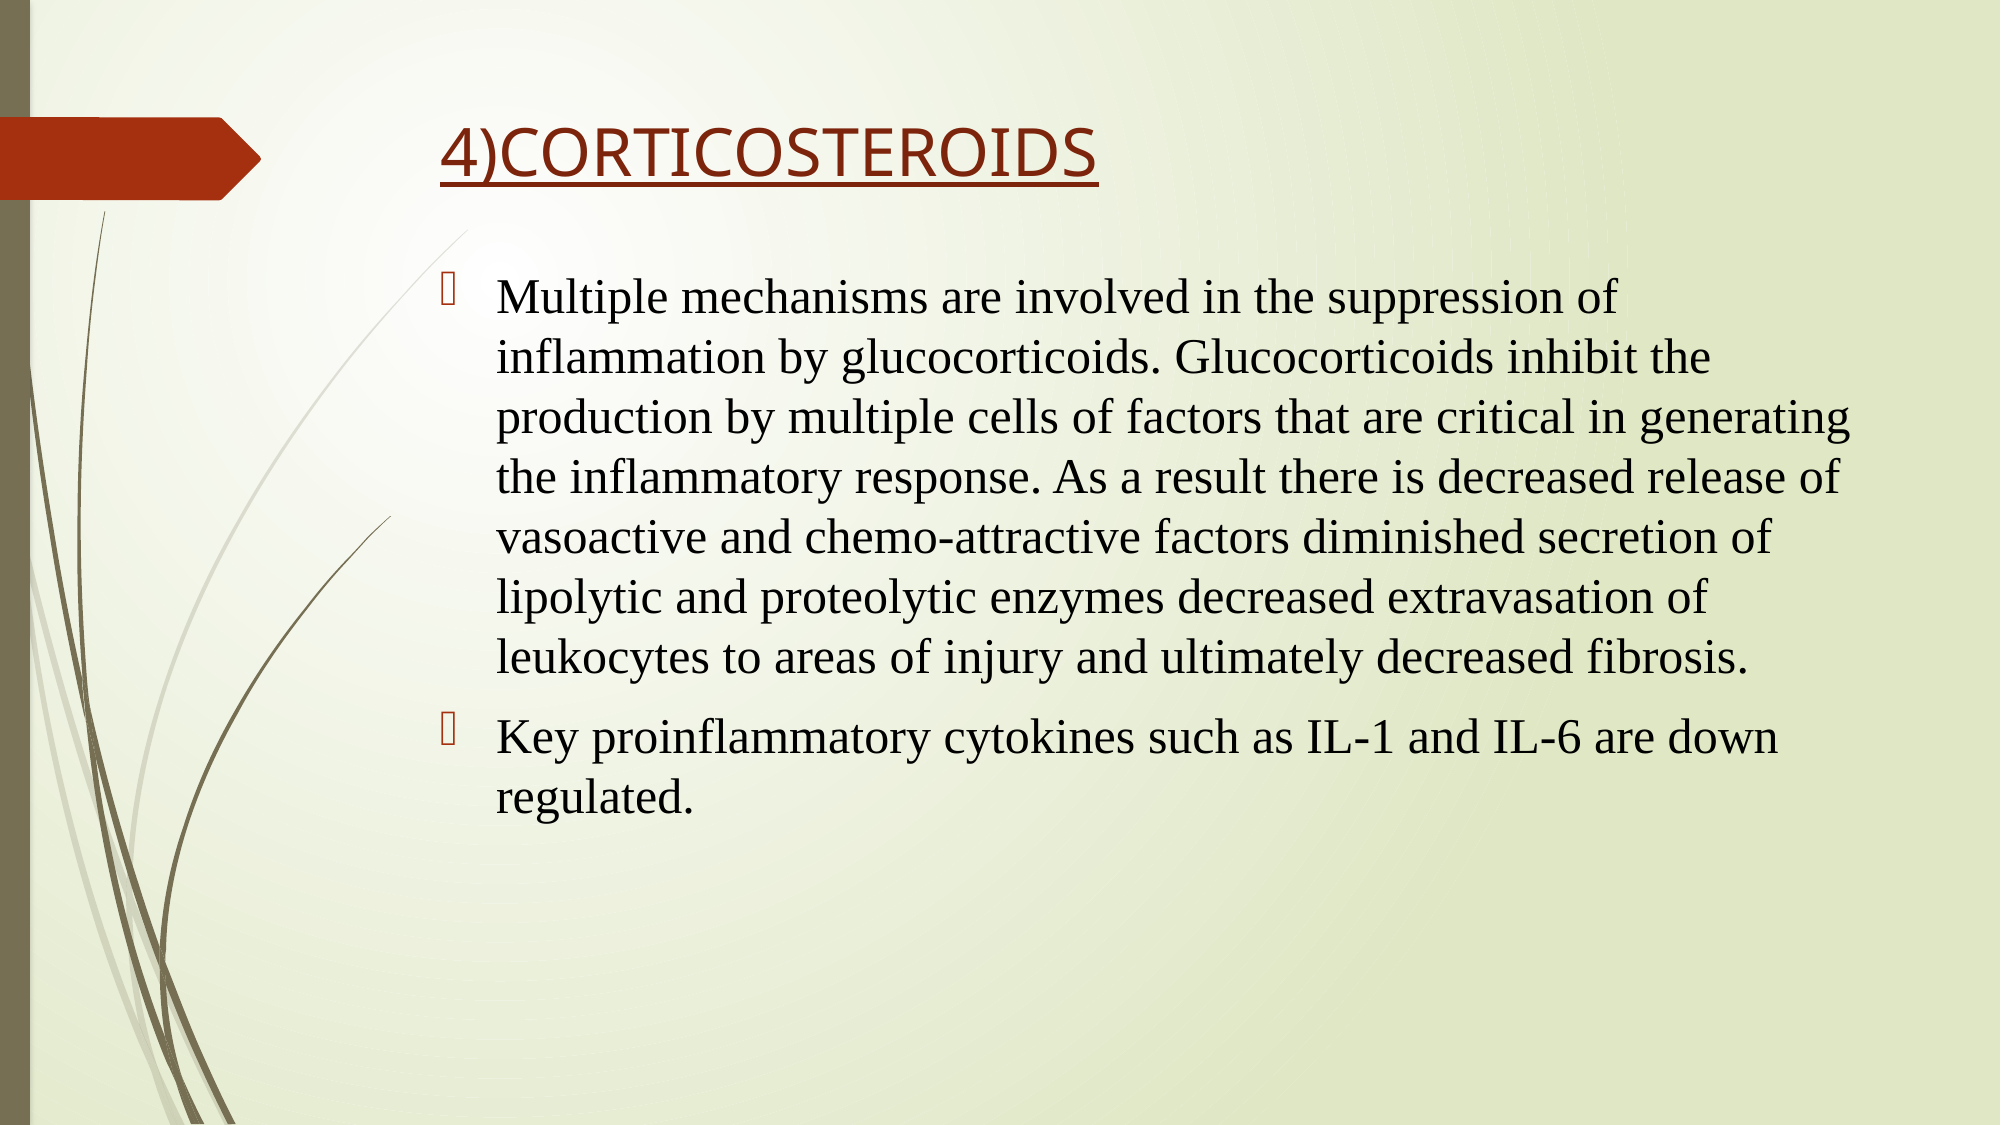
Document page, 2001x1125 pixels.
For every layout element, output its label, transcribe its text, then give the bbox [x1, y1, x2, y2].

list Multiple mechanisms are involved in the suppression of inflammation by glucocorticoids. Glucocorticoids inhibit the production by multiple cells of factors that are critical in generating the inflammatory response. As a result there is decreased release of vasoactive and chemo-attractive factors diminished secretion of lipolytic and proteolytic enzymes decreased extravasation of leukocytes to areas of injury and ultimately decreased fibrosis. Key proinflammatory cytokines such as IL-1 and IL-6 are down regulated. [424, 255, 1888, 970]
title 4)CORTICOSTEROIDS [425, 102, 1888, 255]
